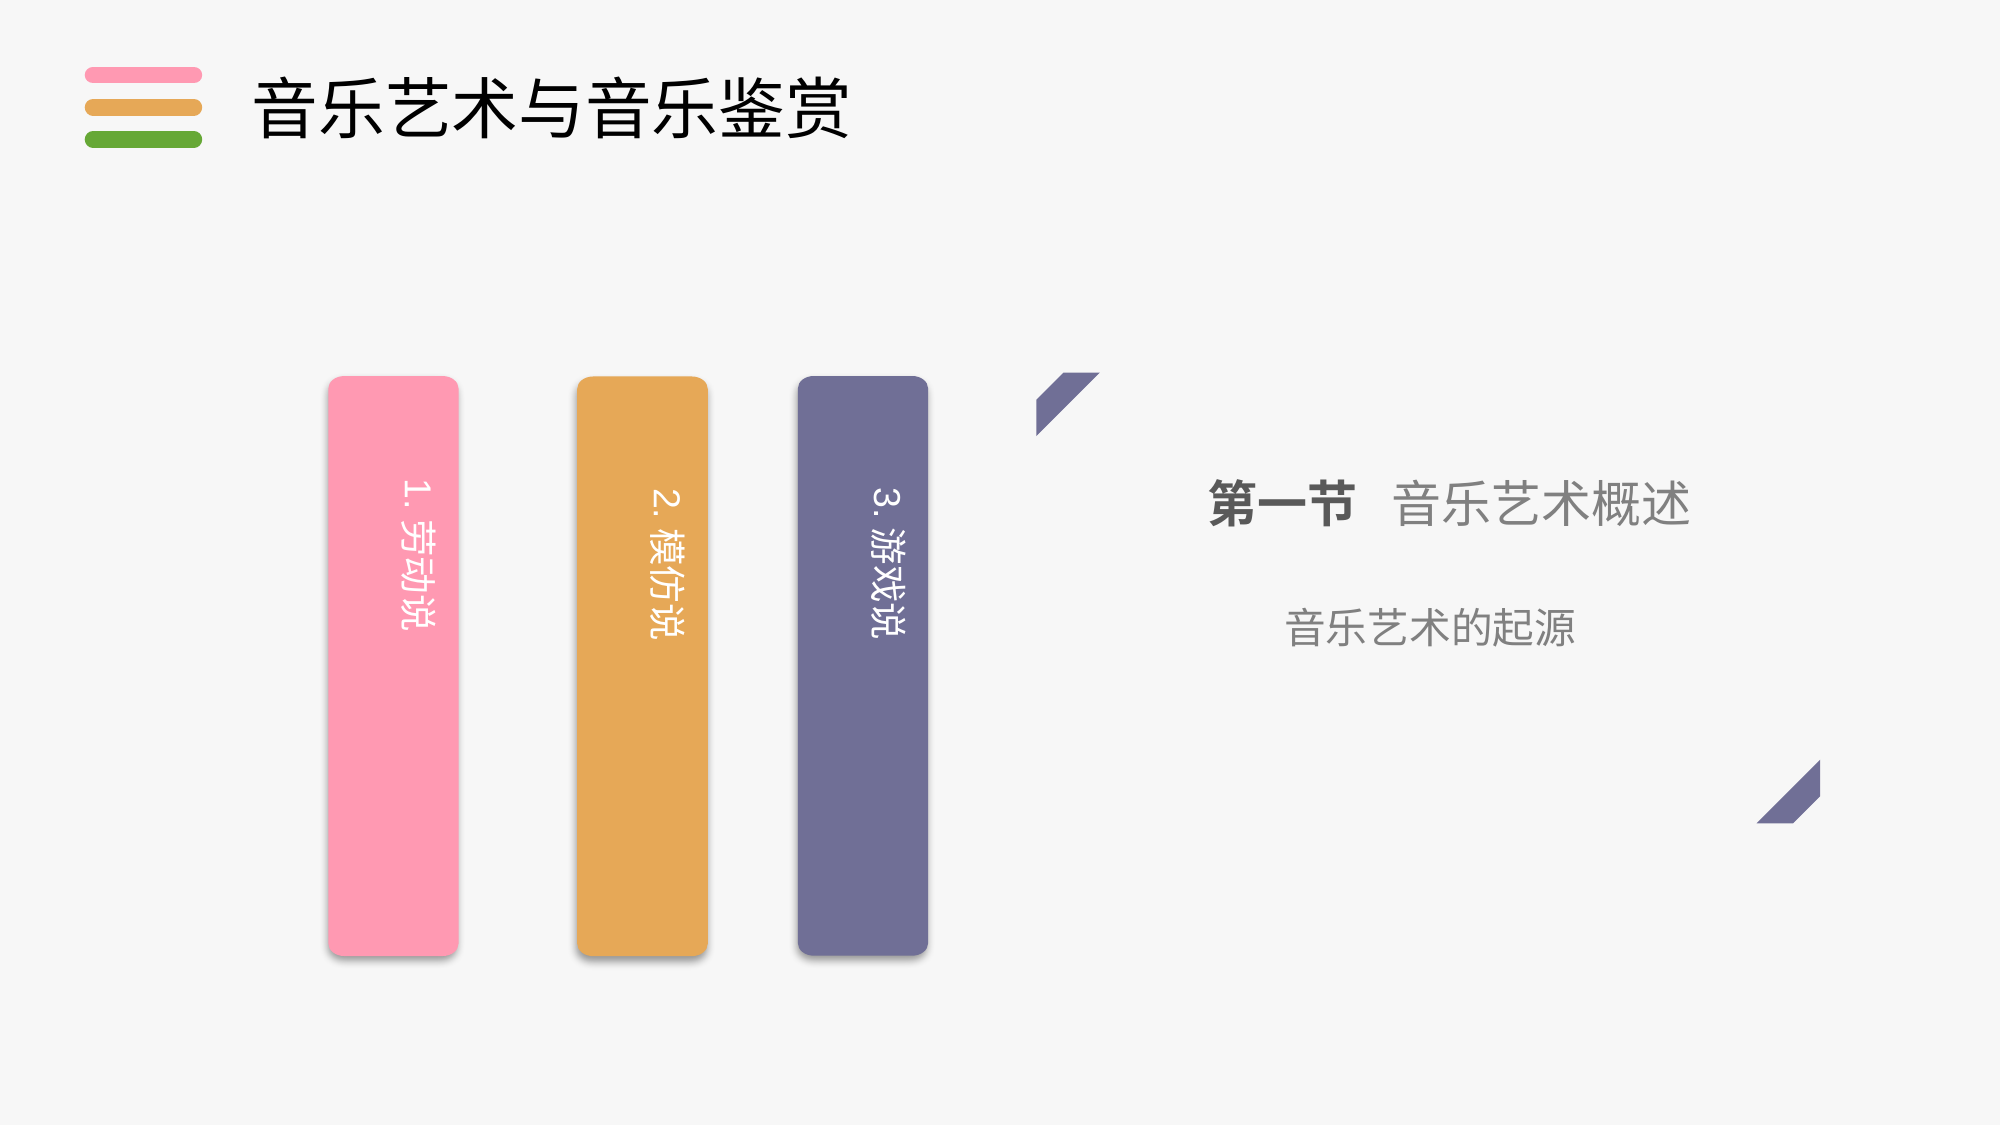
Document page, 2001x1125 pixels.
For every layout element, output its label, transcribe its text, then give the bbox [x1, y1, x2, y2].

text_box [1036, 372, 1821, 824]
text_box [328, 375, 929, 957]
text_box 音乐艺术与音乐鉴赏 [236, 59, 869, 154]
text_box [93, 74, 194, 140]
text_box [1099, 452, 1761, 661]
